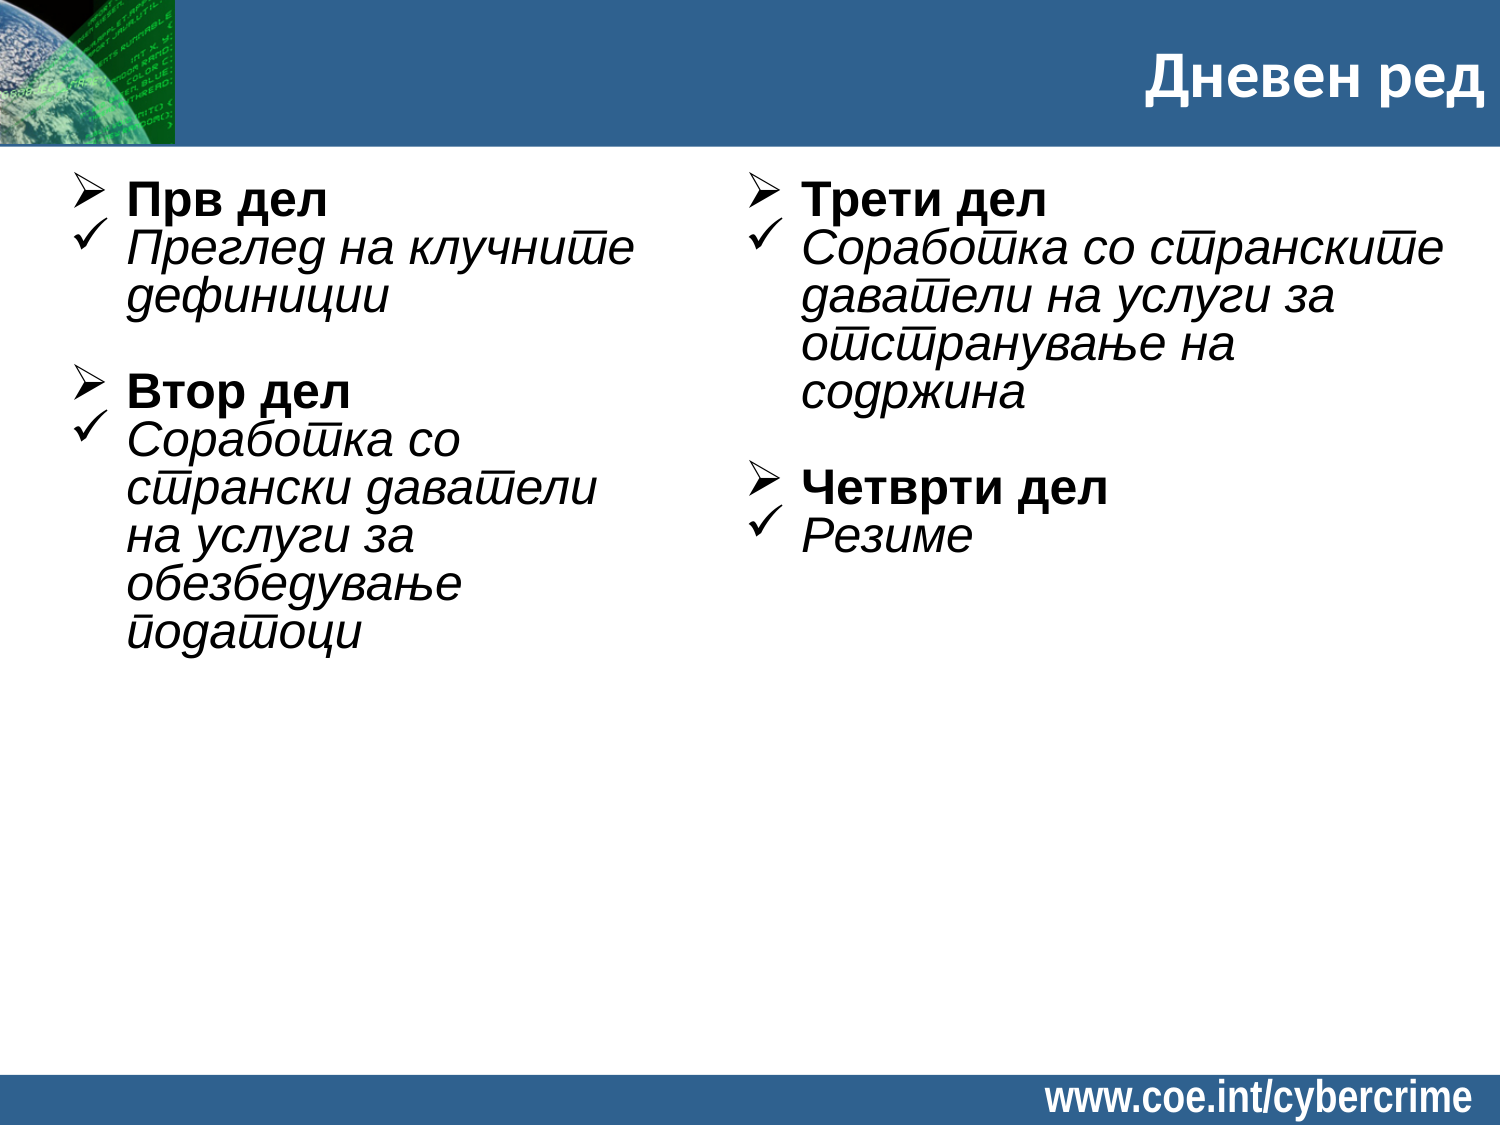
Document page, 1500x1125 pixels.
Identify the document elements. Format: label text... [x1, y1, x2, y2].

text_box www.coe.int/cybercrime [1030, 1059, 1500, 1125]
picture [0, 0, 175, 144]
text_box Прв дел Преглед на клучните дефиниции Втор дел Соработка со странски даватели на услуги за обезбедување податоци [55, 171, 678, 666]
text_box Дневен ред [177, 0, 1500, 149]
text_box Трети дел Соработка со странските даватели на услуги за отстранување на содржина Четврти дел Резиме [729, 171, 1480, 618]
text_box [0, 1073, 1030, 1125]
